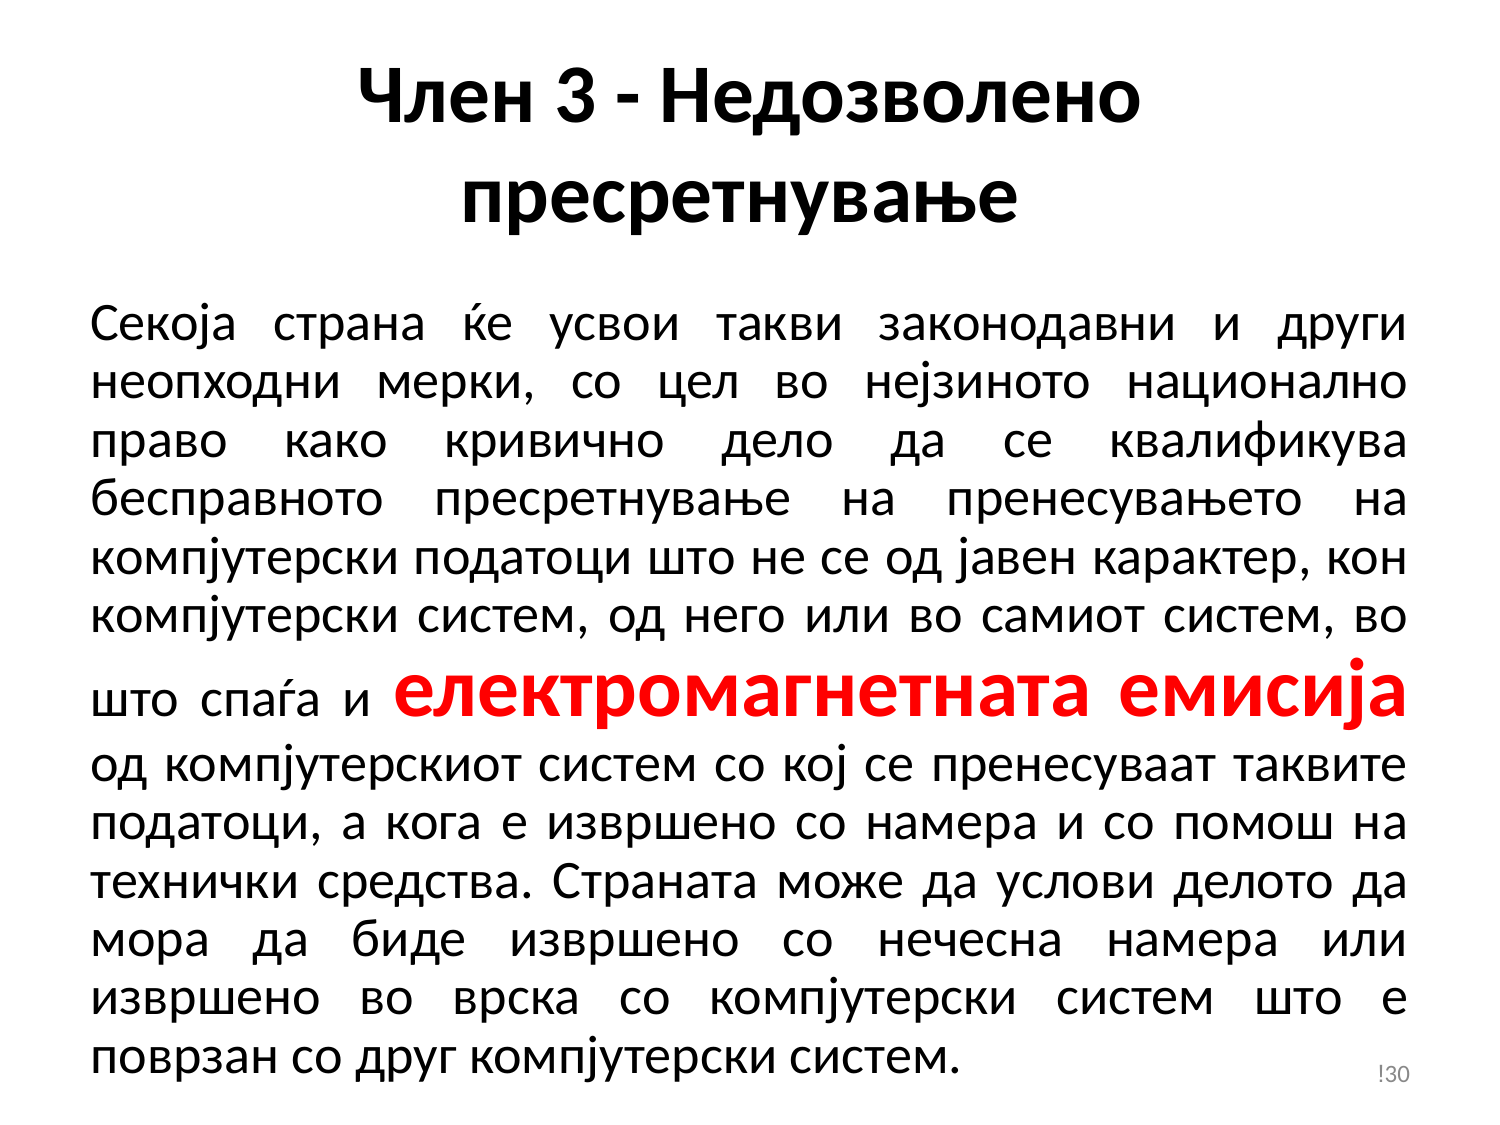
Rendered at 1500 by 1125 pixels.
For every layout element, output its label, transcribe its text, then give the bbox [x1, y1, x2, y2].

slide_number !30 [1074, 1042, 1425, 1103]
list Секоја страна ќе усвои такви законодавни и други неопходни мерки, со цел во нејзиното национално право како кривично дело да се квалификува бесправното пресретнување на пренесувањето на компјутерски податоци што не се од јавен карактер, кон компјутерски систем, од него или во самиот систем, во што спаѓа и електромагнетната емисија од компјутерскиот систем со кој се пренесуваат таквите податоци, а кога е извршено со намера и со помош на технички средства. Страната може да услови делото да мора да биде извршено со нечесна намера или извршено во врска со компјутерски систем што е поврзан со друг компјутерски систем. [75, 286, 1425, 1029]
title Член 3 - Недозволено пресретнување [75, 45, 1425, 233]
